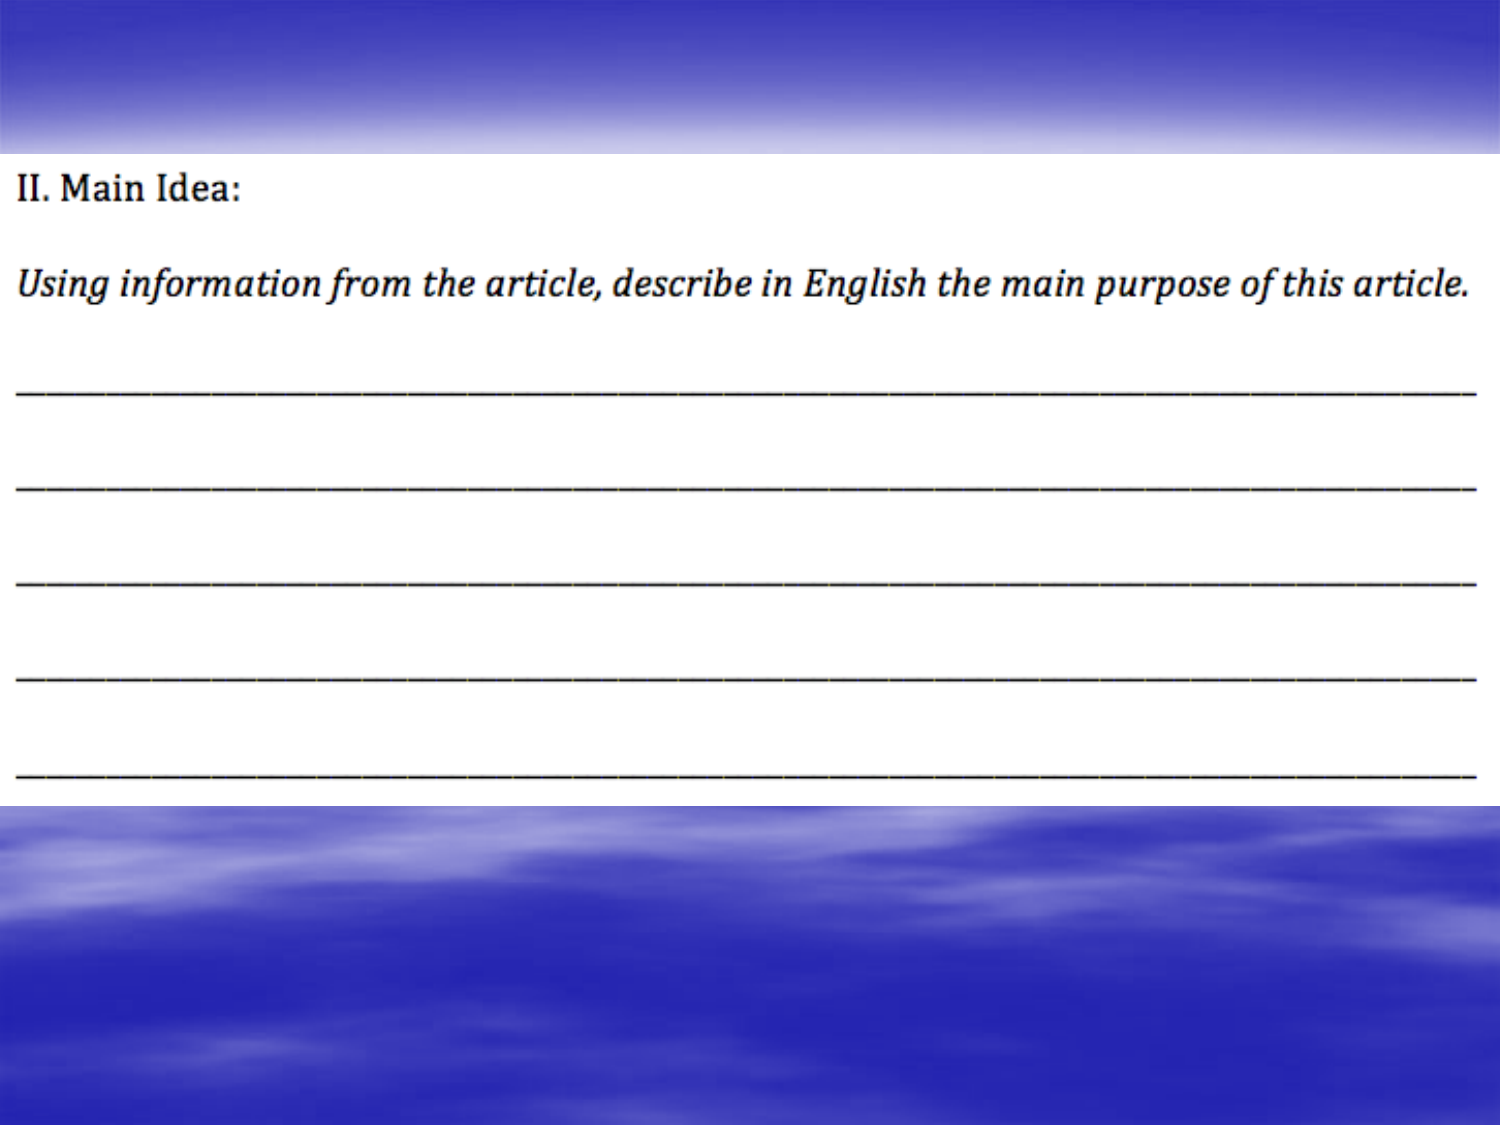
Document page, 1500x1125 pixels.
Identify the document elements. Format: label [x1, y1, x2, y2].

picture [0, 154, 1500, 806]
